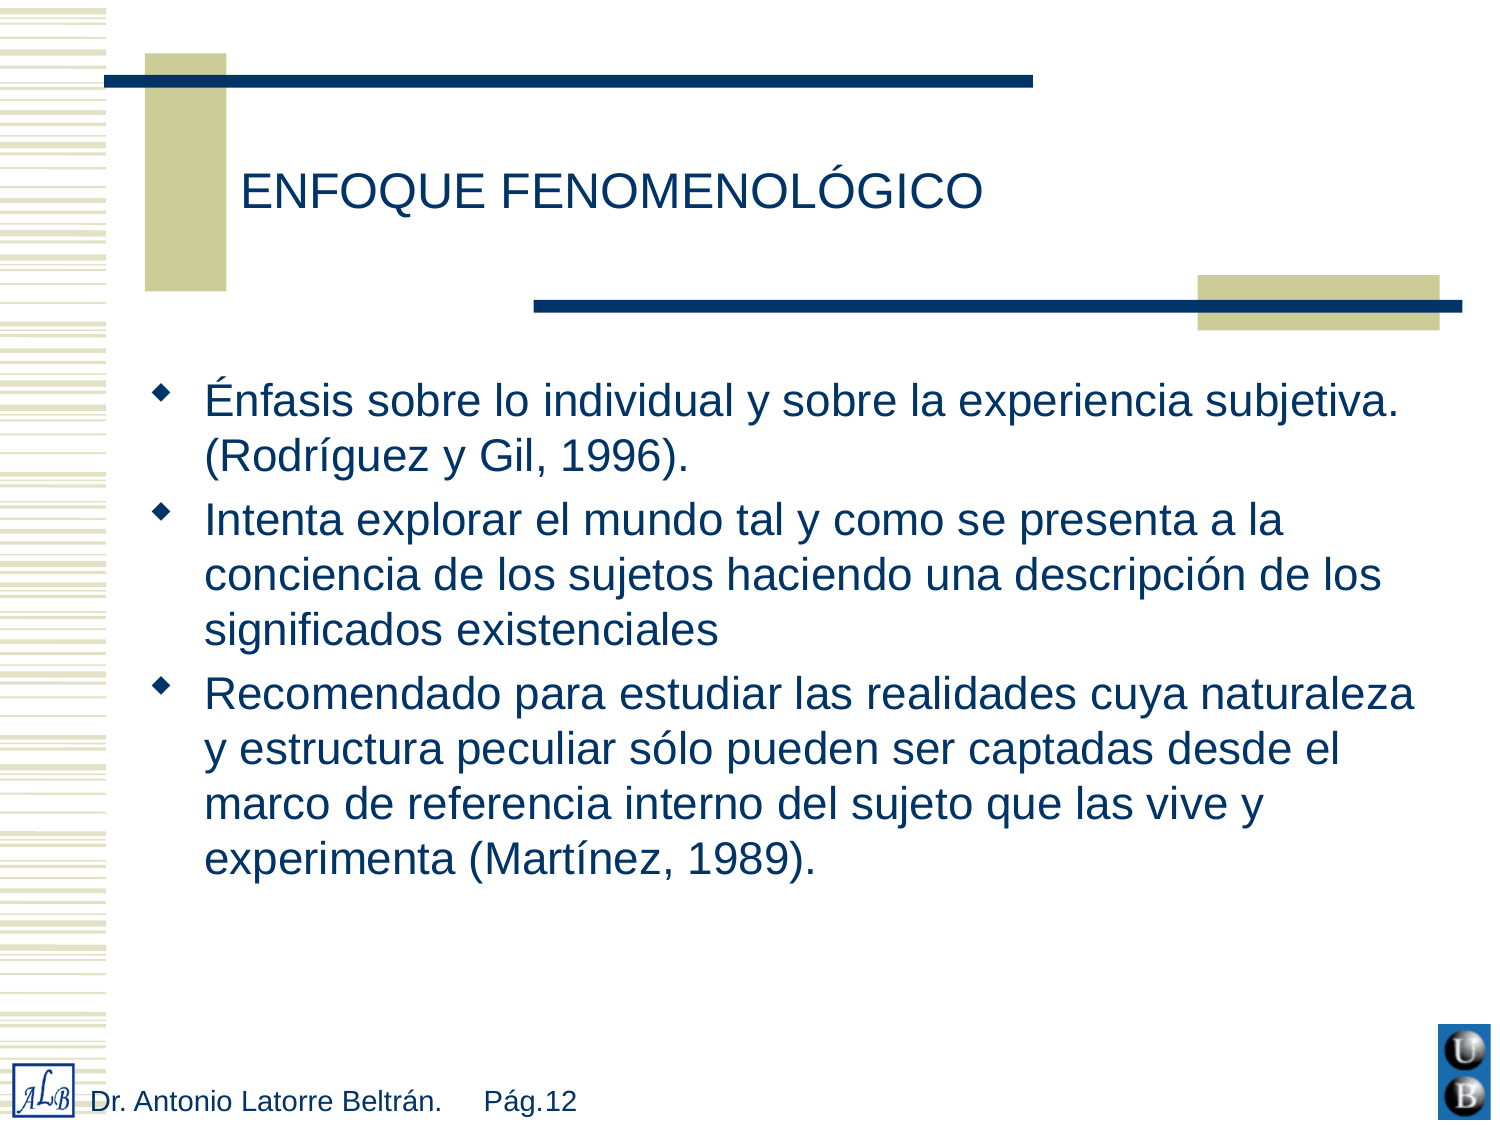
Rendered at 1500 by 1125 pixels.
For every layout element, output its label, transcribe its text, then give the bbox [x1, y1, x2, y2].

picture [1438, 1024, 1491, 1120]
picture [12, 1063, 75, 1118]
list Énfasis sobre lo individual y sobre la experiencia subjetiva. (Rodríguez y Gil, 1996). Intenta explorar el mundo tal y como se presenta a la conciencia de los sujetos haciendo una descripción de los significados existenciales Recomendado para estudiar las realidades cuya naturaleza y estructura peculiar sólo pueden ser captadas desde el marco de referencia interno del sujeto que las vive y experimenta (Martínez, 1989). [132, 363, 1439, 1001]
title ENFOQUE FENOMENOLÓGICO [224, 99, 1436, 288]
